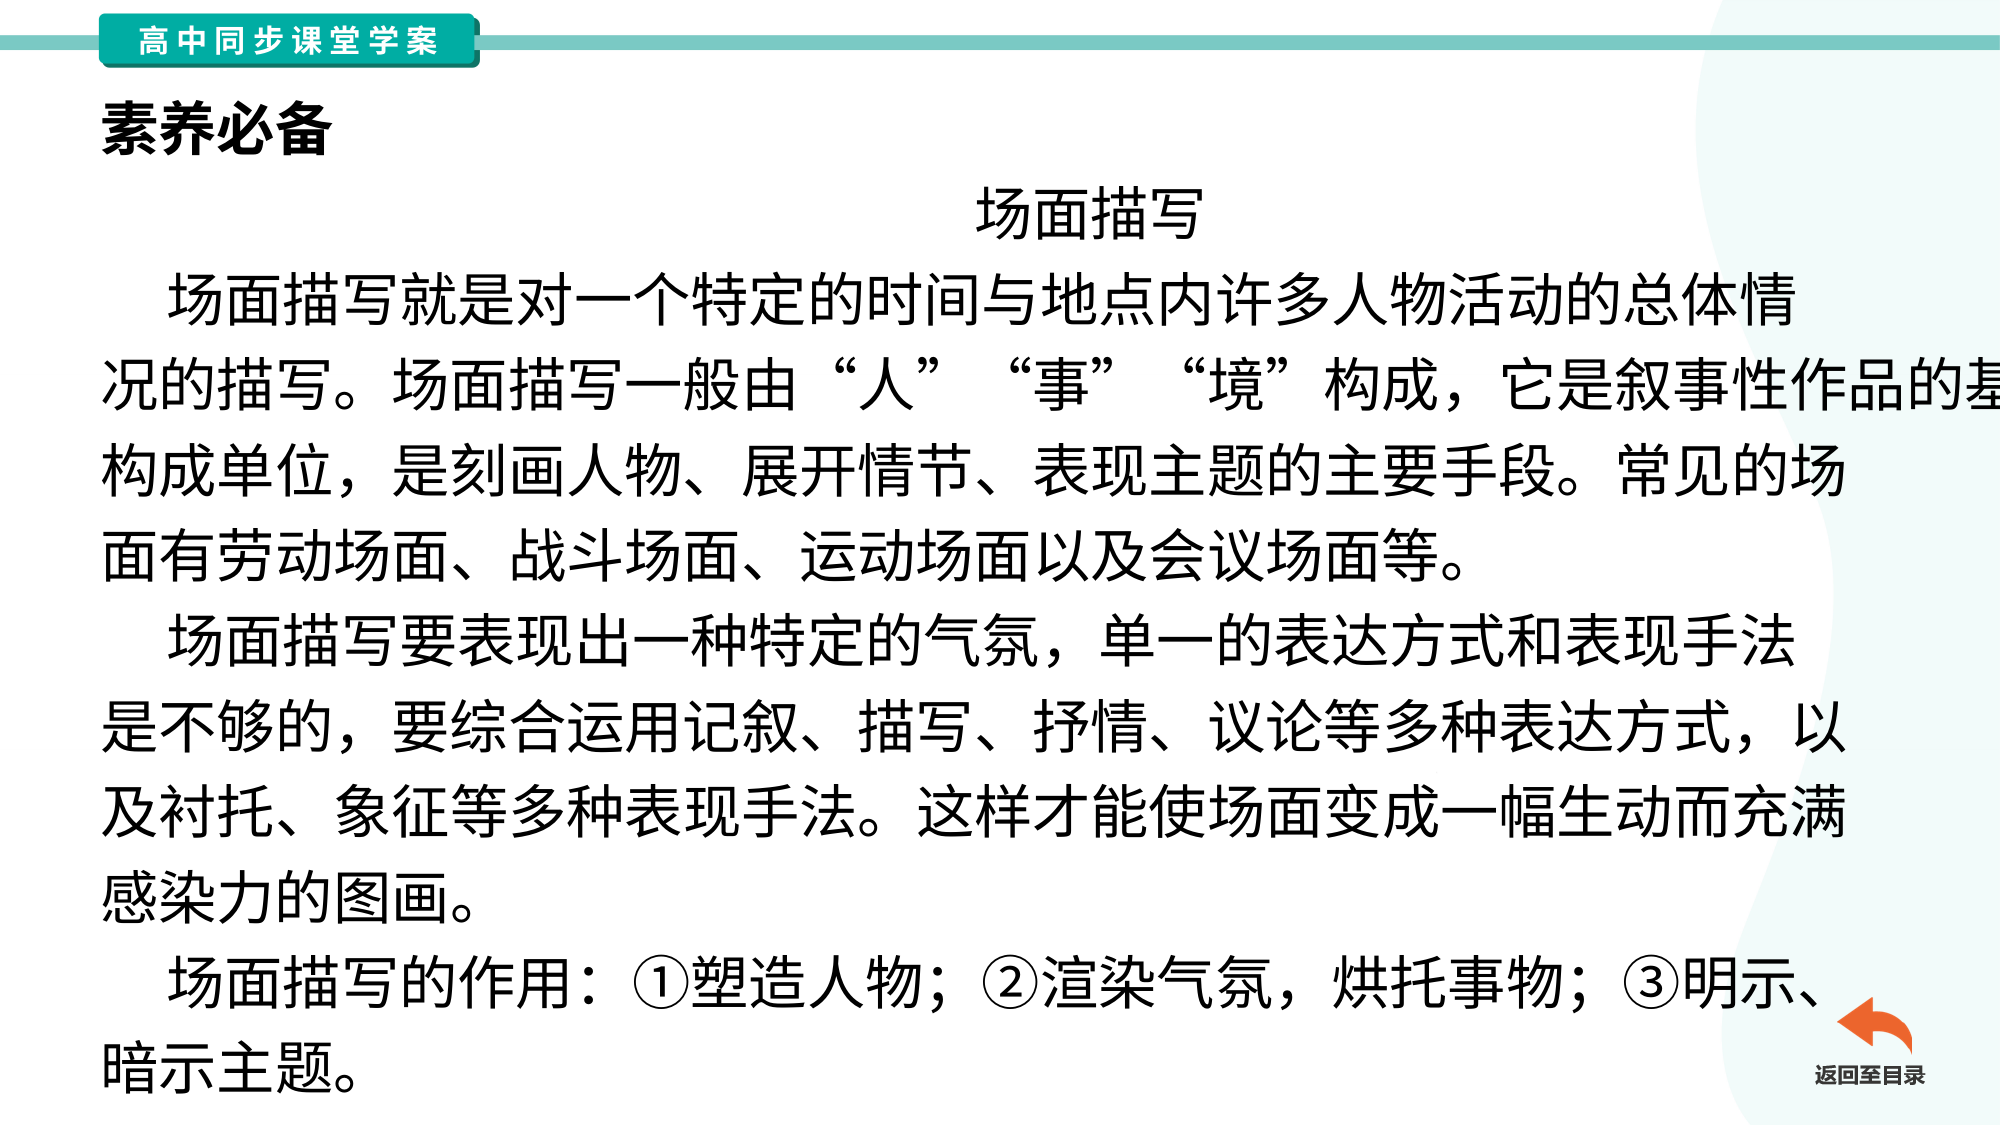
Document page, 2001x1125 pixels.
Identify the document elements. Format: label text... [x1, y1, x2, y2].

text_box 素养必备 场面描写 场面描写就是对一个特定的时间与地点内许多人物活动的总体情 况的描写。场面描写一般由“人”“事”“境”构成，它是叙事性作品的基本 构成单位，是刻画人物、展开情节、表现主题的主要手段。常见的场 面有劳动场面、战斗场面、运动场面以及会议场面等。 场面描写要表现出一种特定的气氛，单一的表达方式和表现手法 是不够的，要综合运用记叙、描写、抒情、议论等多种表达方式，以 及衬托、象征等多种表现手法。这样才能使场面变成一幅生动而充满 感染力的图画。 场面描写的作用：①塑造人物；②渲染气氛，烘托事物；③明示、 暗示主题。 [100, 76, 1899, 1102]
picture [0, 0, 2000, 1125]
